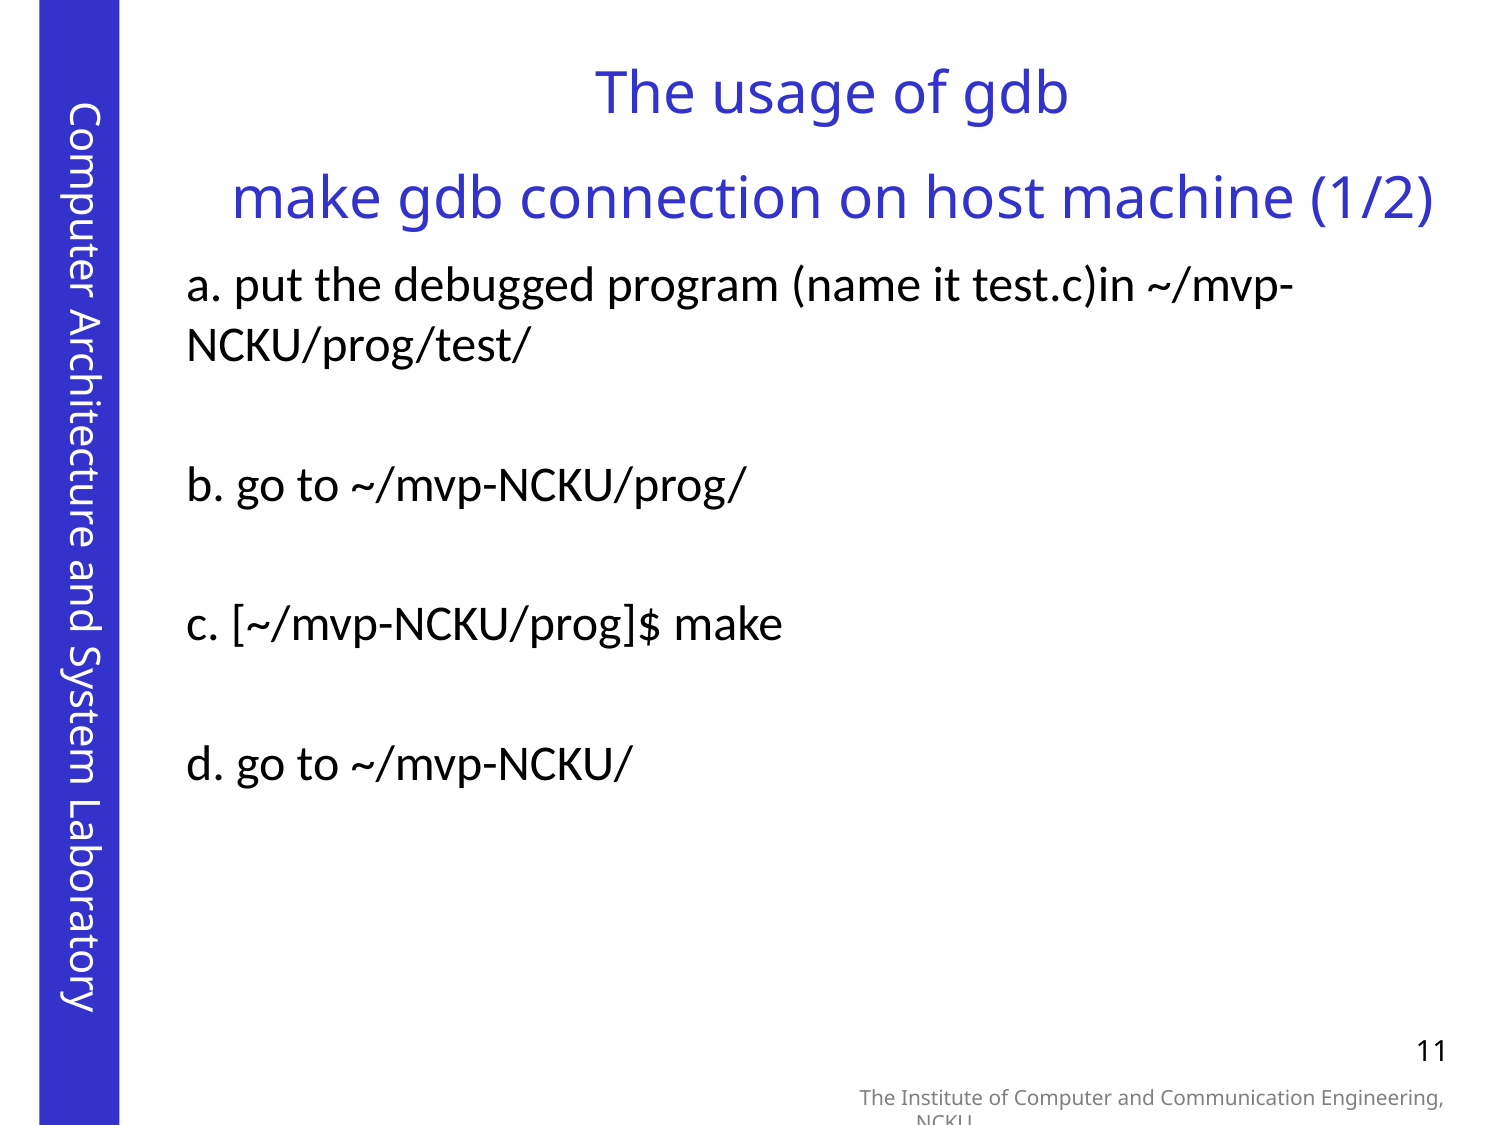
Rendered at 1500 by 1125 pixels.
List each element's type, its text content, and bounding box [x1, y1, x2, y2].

text_box The usage of gdb make gdb connection on host machine (1/2) [171, 31, 1495, 219]
slide_number 11 [1151, 1024, 1465, 1101]
list a. put the debugged program (name it test.c)in ~/mvp-NCKU/prog/test/ b. go to ~/mvp-NCKU/prog/ c. [~/mvp-NCKU/prog]$ make d. go to ~/mvp-NCKU/ [170, 243, 1388, 1001]
